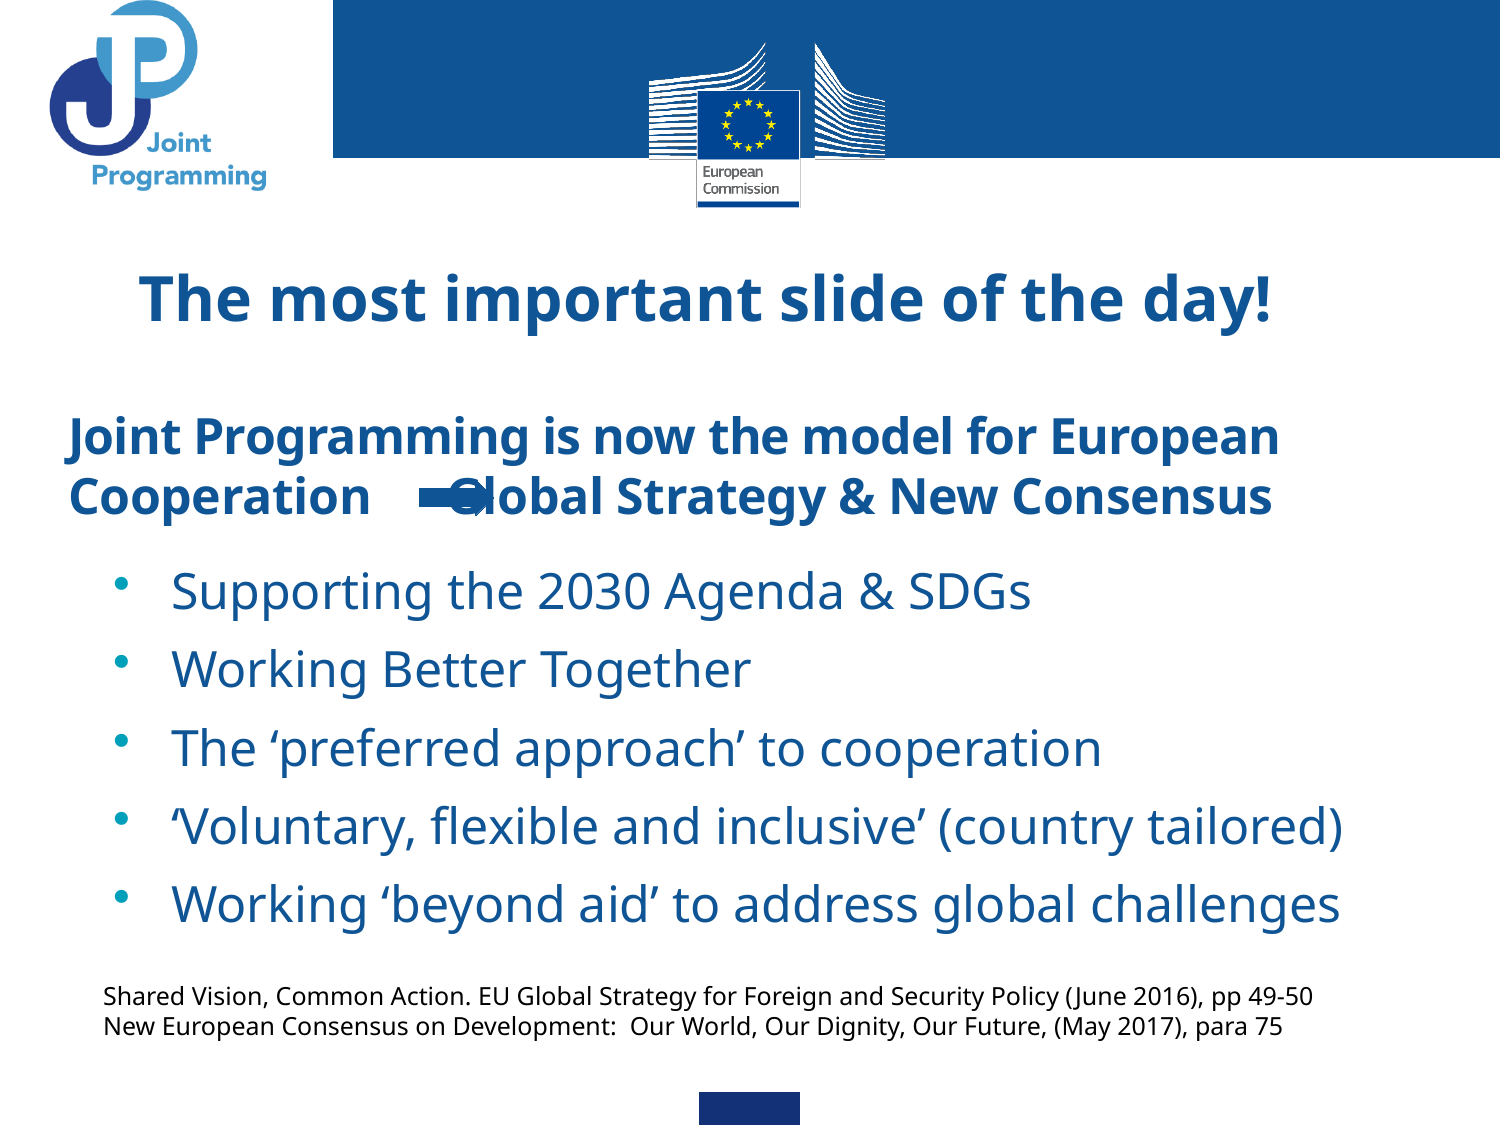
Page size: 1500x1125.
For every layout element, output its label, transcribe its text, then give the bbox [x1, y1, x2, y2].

text_box [419, 479, 494, 516]
title The most important slide of the day! [64, 219, 1436, 374]
picture [649, 42, 885, 208]
list Joint Programming is now the model for European Cooperation Global Strategy & New Consensus Supporting the 2030 Agenda & SDGs Working Better Together The ‘preferred approach’ to cooperation ‘Voluntary, flexible and inclusive’ (country tailored) Working ‘beyond aid’ to address global challenges [53, 397, 1471, 1012]
picture [0, 0, 333, 195]
text_box Shared Vision, Common Action. EU Global Strategy for Foreign and Security Policy (June 2016), pp 49-50 New European Consensus on Development: Our World, Our Dignity, Our Future, (May 2017), para 75 [88, 973, 1471, 1049]
